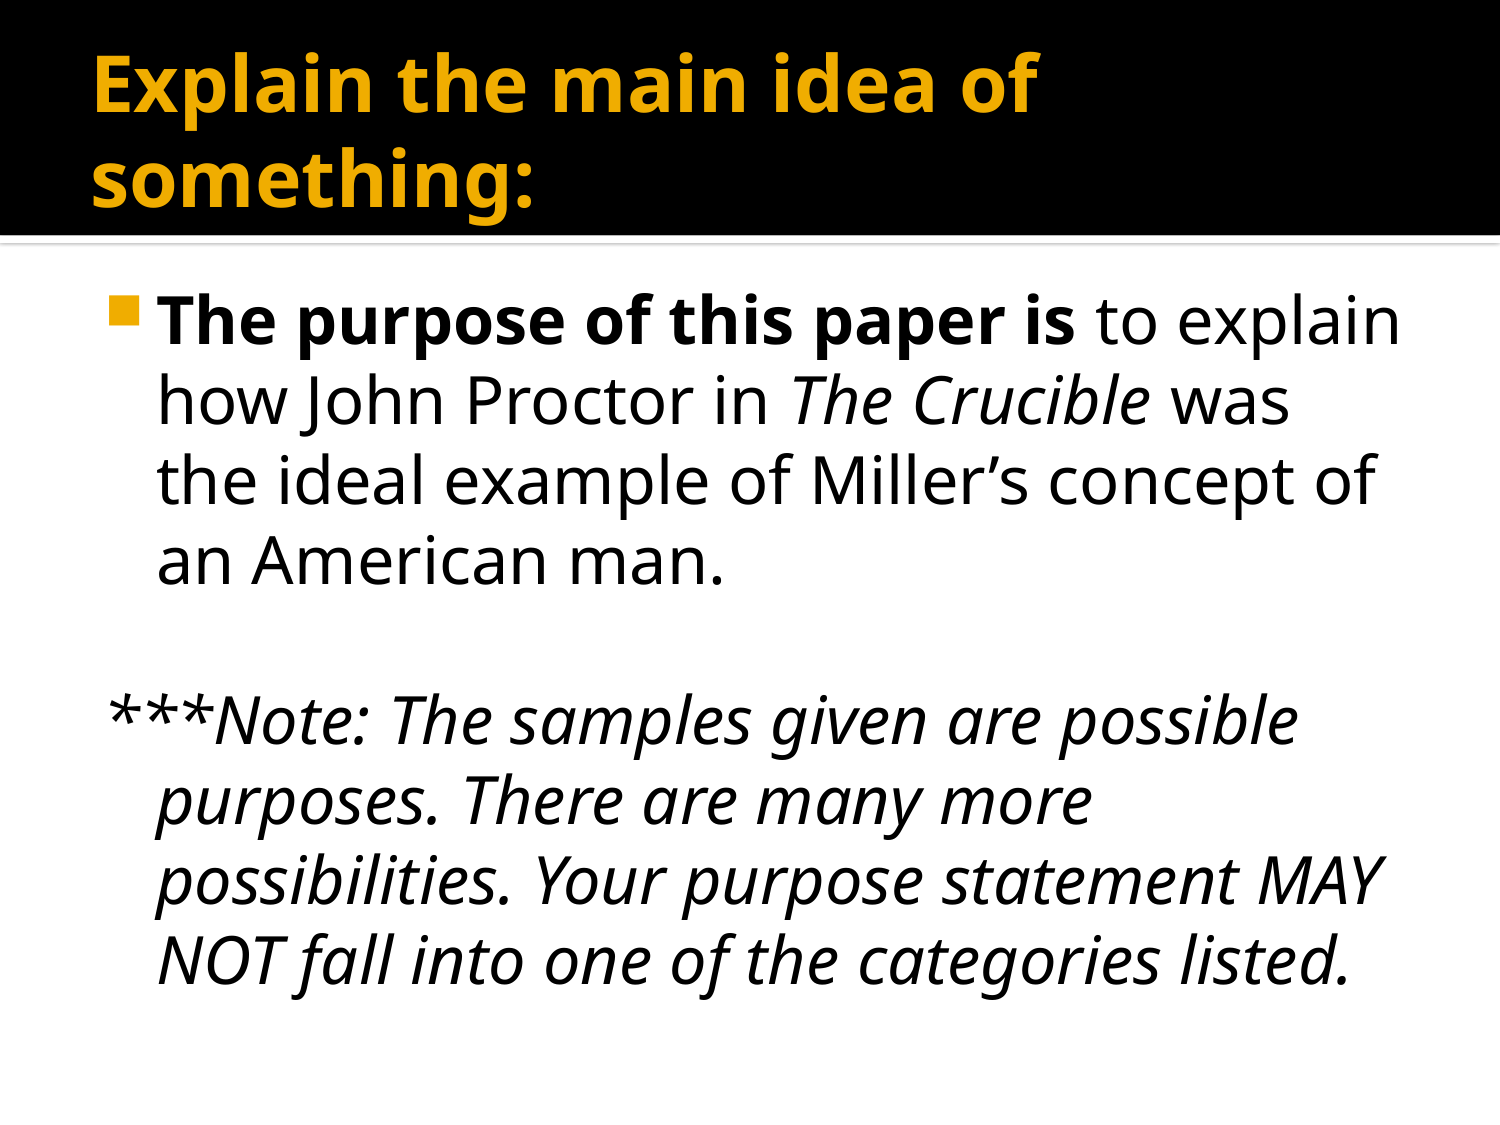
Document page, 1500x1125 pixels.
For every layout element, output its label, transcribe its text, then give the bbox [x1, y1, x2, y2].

title Explain the main idea of something: [75, 25, 1425, 231]
list The purpose of this paper is to explain how John Proctor in The Crucible was the ideal example of Miller’s concept of an American man. ***Note: The samples given are possible purposes. There are many more possibilities. Your purpose statement MAY NOT fall into one of the categories listed. [75, 262, 1425, 1075]
